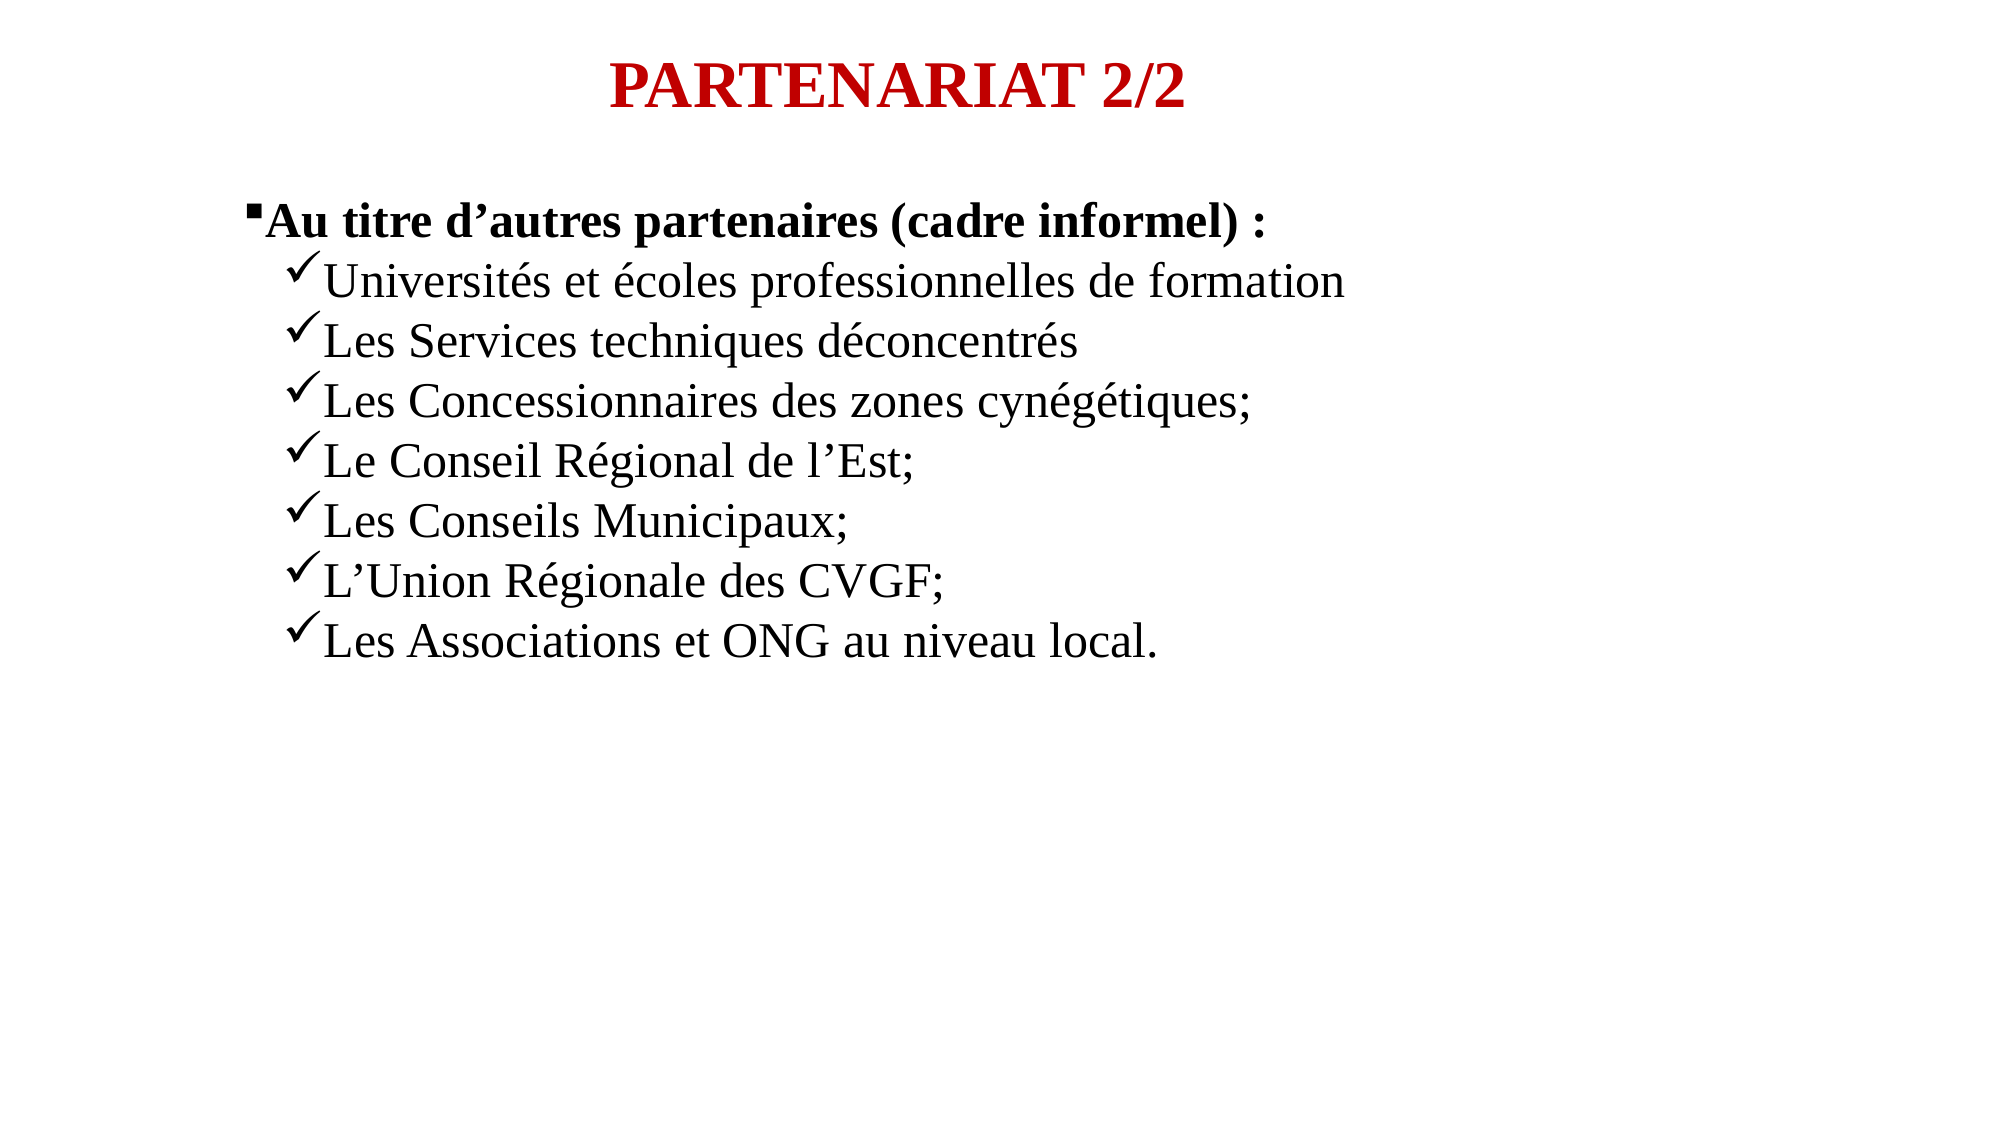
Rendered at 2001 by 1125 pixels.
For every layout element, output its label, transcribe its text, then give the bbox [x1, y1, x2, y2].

title PARTENARIAT 2/2 [394, 36, 1368, 127]
text_box Au titre d’autres partenaires (cadre informel) : Universités et écoles professionnelles de formation Les Services techniques déconcentrés Les Concessionnaires des zones cynégétiques; Le Conseil Régional de l’Est; Les Conseils Municipaux; L’Union Régionale des CVGF; Les Associations et ONG au niveau local. [228, 179, 1598, 761]
